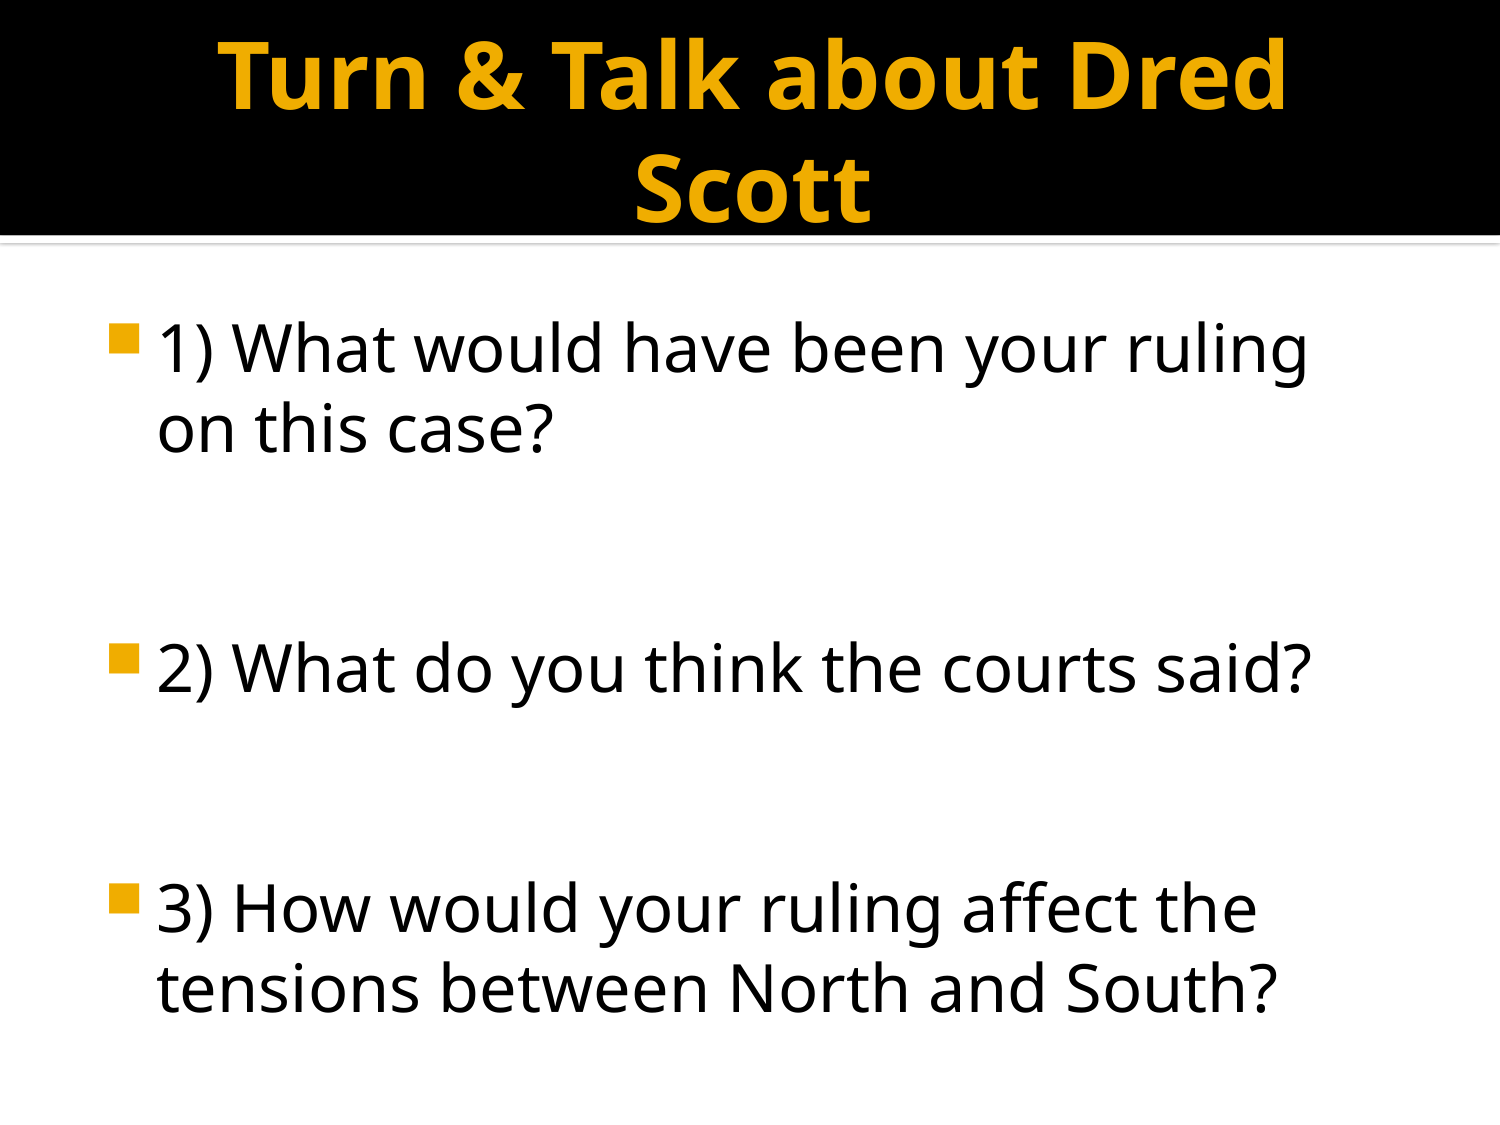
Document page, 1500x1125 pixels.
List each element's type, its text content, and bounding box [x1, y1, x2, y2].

title Turn & Talk about Dred Scott [75, 25, 1425, 231]
list 1) What would have been your ruling on this case? 2) What do you think the courts said? 3) How would your ruling affect the tensions between North and South? [75, 291, 1425, 1050]
